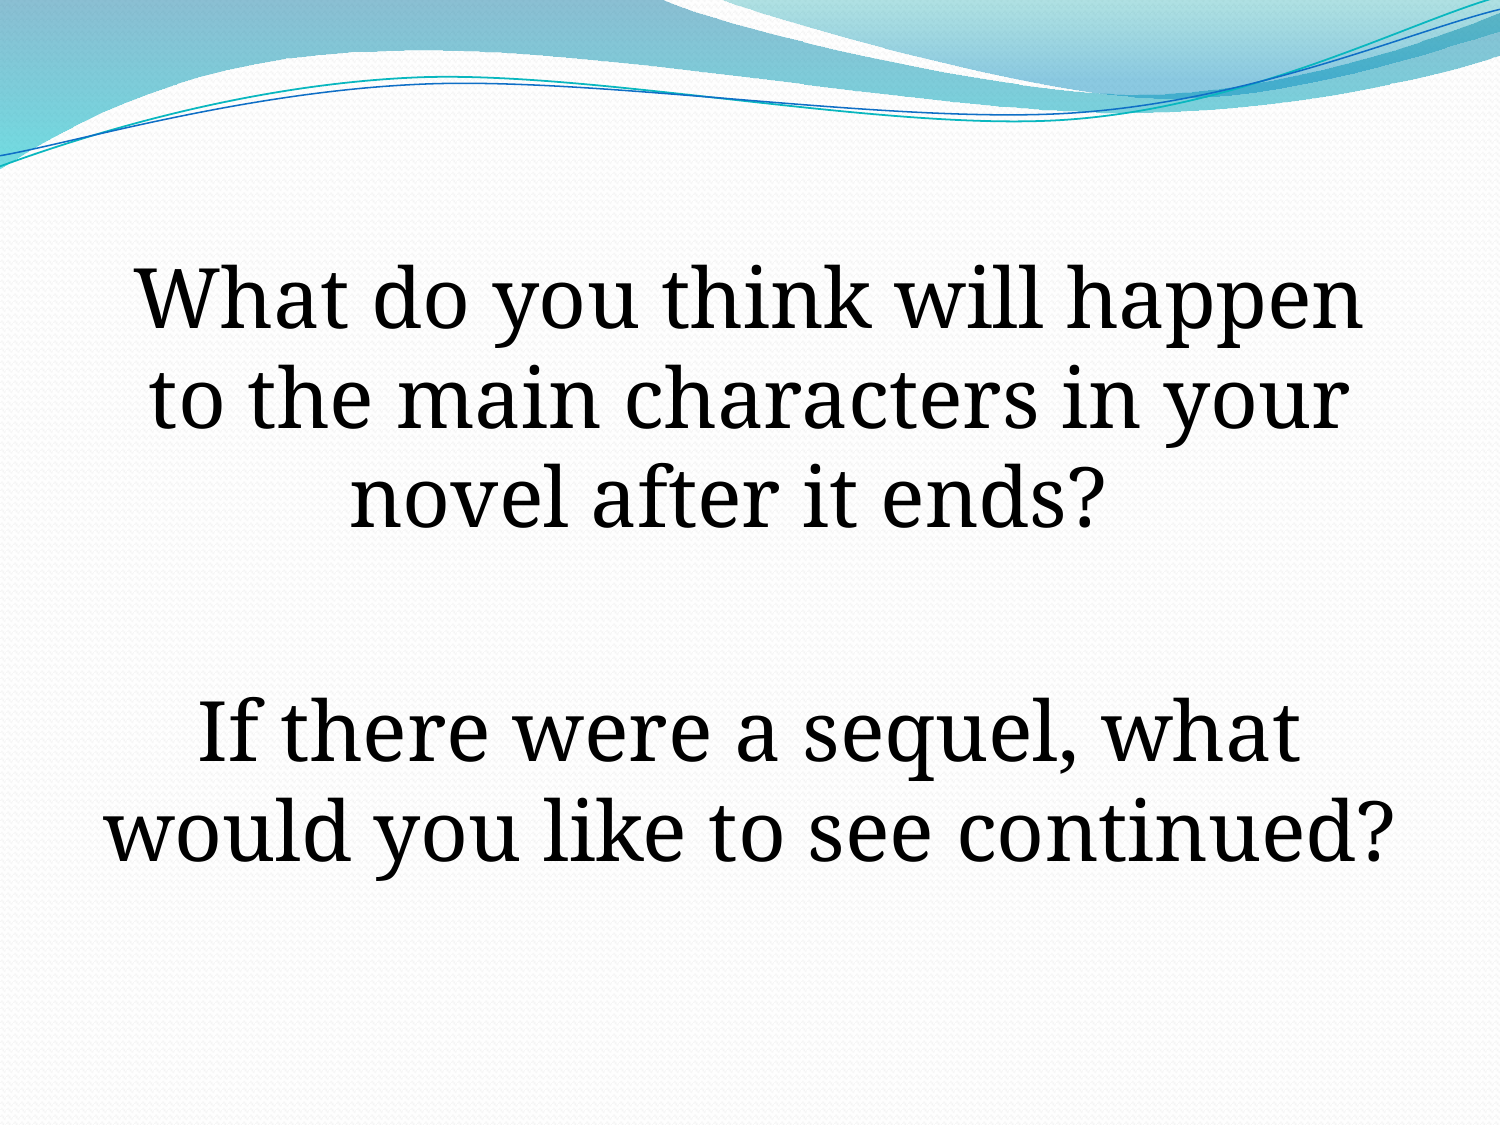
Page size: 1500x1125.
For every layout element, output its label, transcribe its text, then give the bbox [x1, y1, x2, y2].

list What do you think will happen to the main characters in your novel after it ends? If there were a sequel, what would you like to see continued? [75, 237, 1425, 958]
